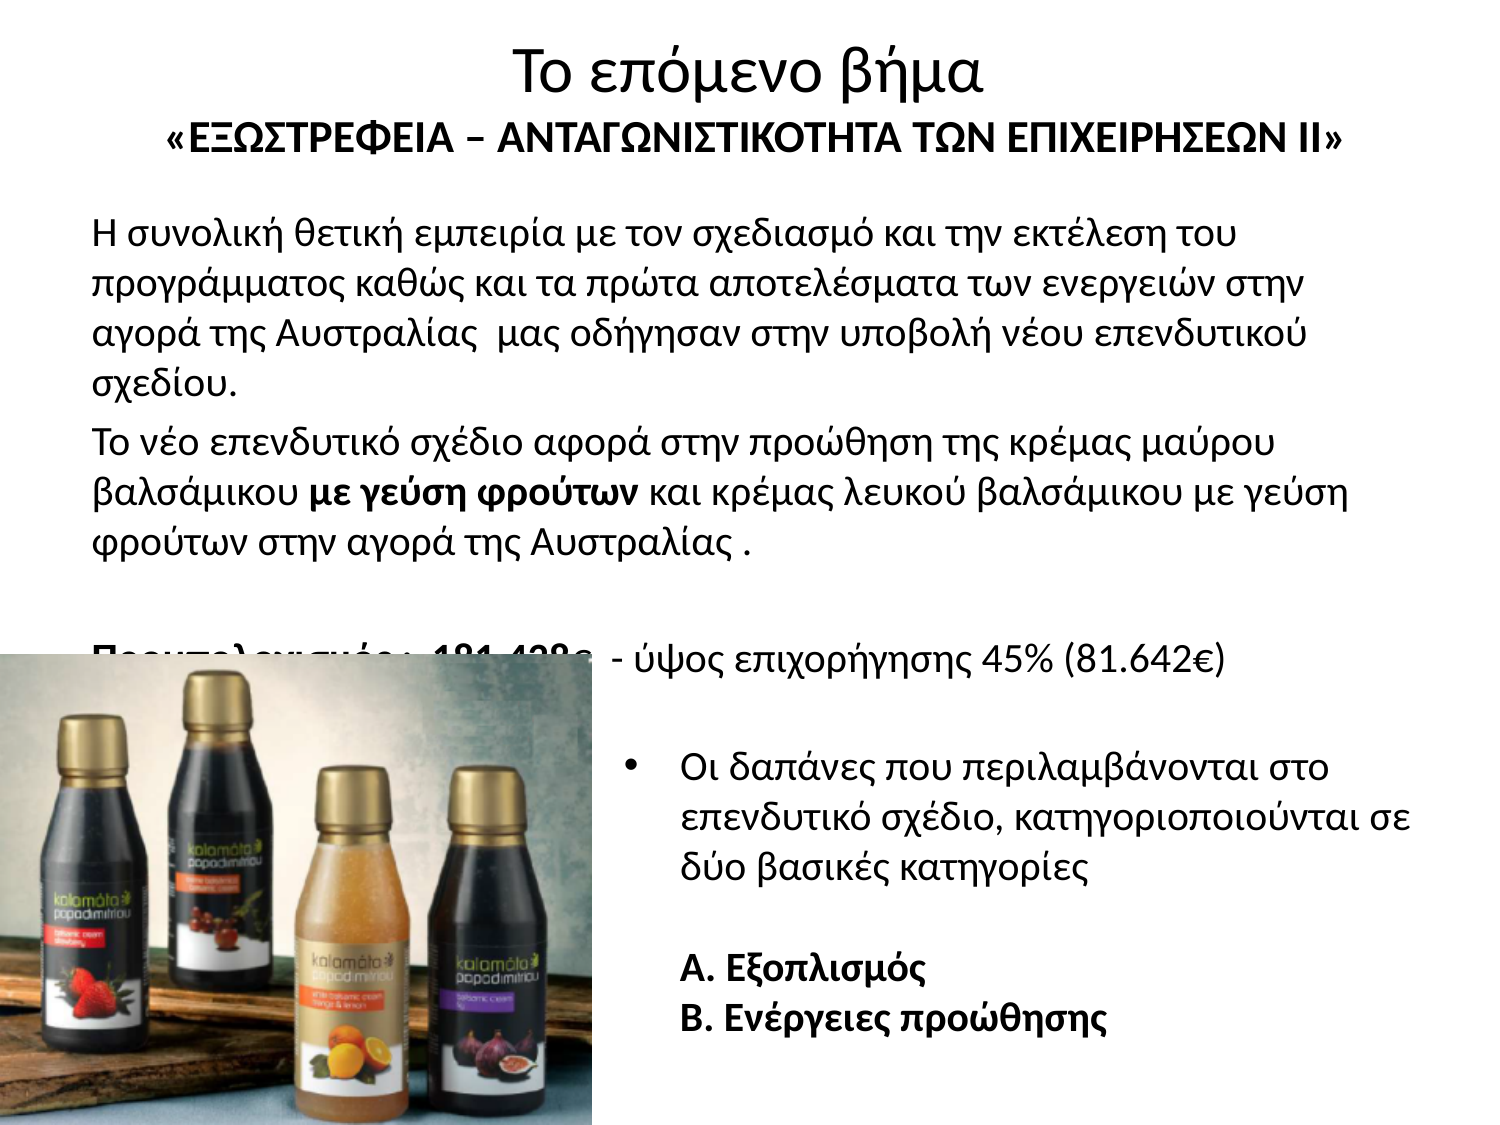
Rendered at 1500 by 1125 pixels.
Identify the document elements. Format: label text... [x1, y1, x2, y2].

title Το επόμενο βήμα «ΕΞΩΣΤΡΕΦΕΙΑ – ΑΝΤΑΓΩΝΙΣΤΙΚΟΤΗΤΑ ΤΩΝ ΕΠΙΧΕΙΡΗΣΕΩΝ ΙΙ» [41, 0, 1471, 188]
picture [0, 654, 592, 1125]
list Η συνολική θετική εμπειρία με τον σχεδιασμό και την εκτέλεση του προγράμματος καθώς και τα πρώτα αποτελέσματα των ενεργειών στην αγορά της Αυστραλίας μας οδήγησαν στην υποβολή νέου επενδυτικού σχεδίου. Το νέο επενδυτικό σχέδιο αφορά στην προώθηση της κρέμας μαύρου βαλσάμικου με γεύση φρούτων και κρέμας λευκού βαλσάμικου με γεύση φρούτων στην αγορά της Αυστραλίας . Προυπολογισμός : 181.428€ - ύψος επιχορήγησης 45% (81.642€) Οι δαπάνες που περιλαμβάνονται στο επενδυτικό σχέδιο, κατηγοριοποιούνται σε δύο βασικές κατηγορίες Α. Εξοπλισμός Β. Ενέργειες προώθησης [76, 197, 1436, 1059]
